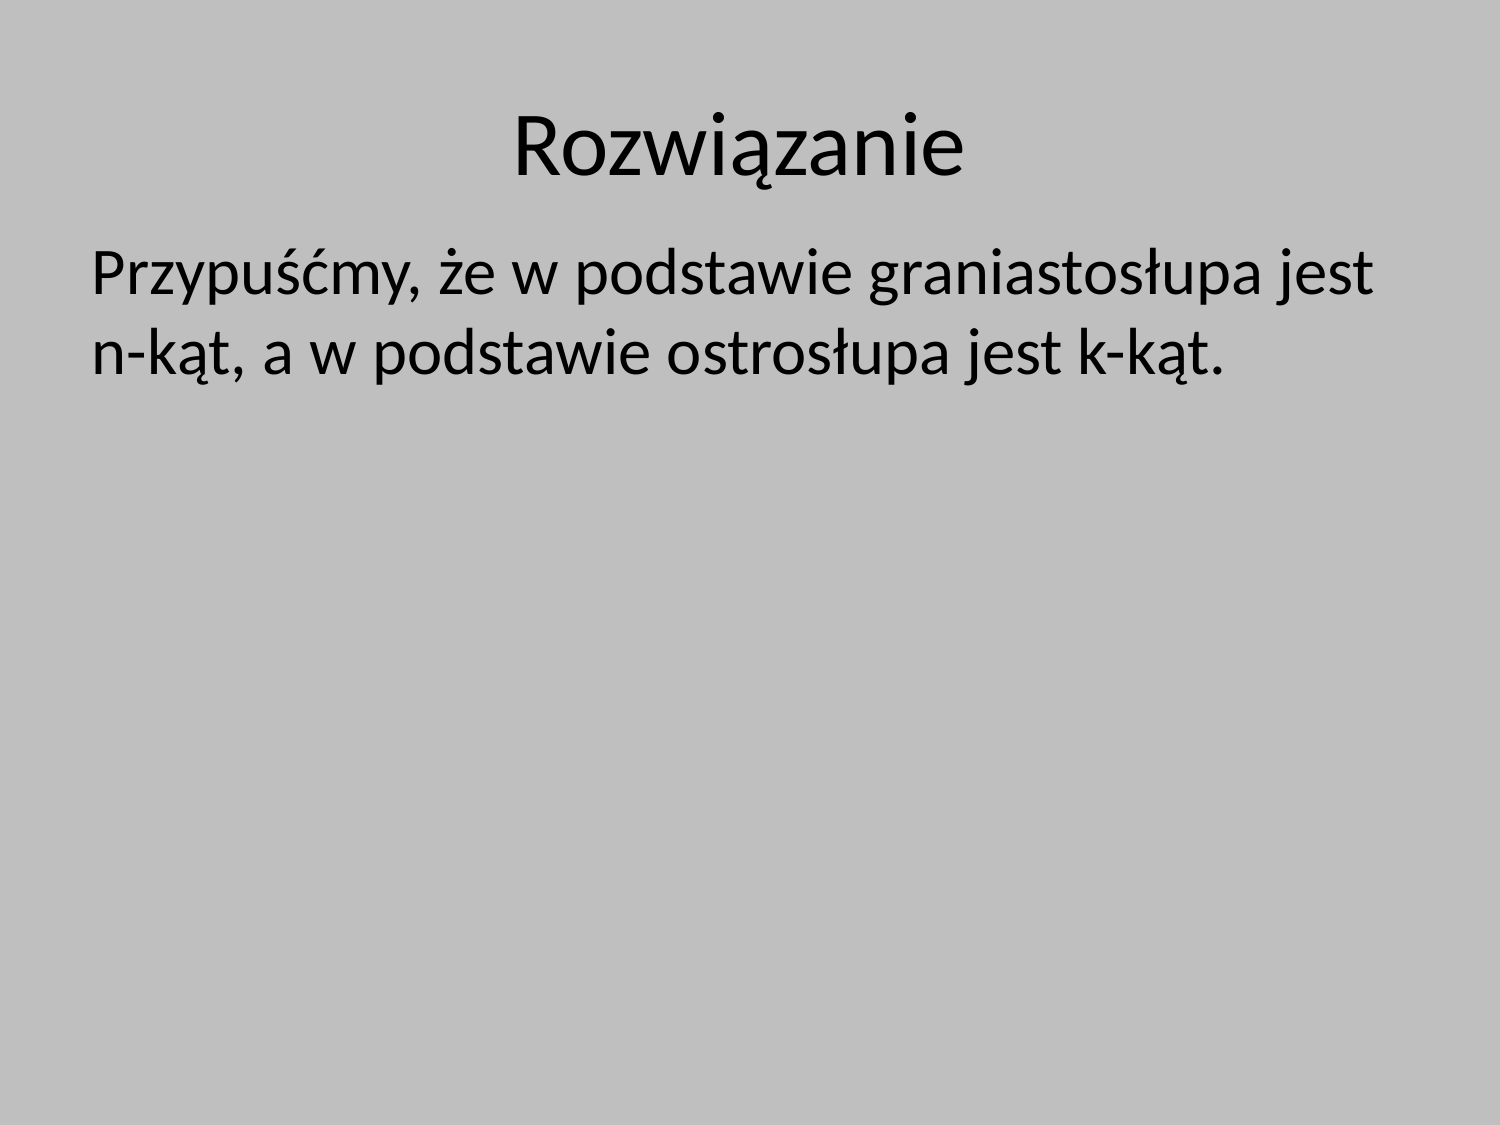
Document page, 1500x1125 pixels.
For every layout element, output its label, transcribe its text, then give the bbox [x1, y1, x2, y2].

list Przypuśćmy, że w podstawie graniastosłupa jest n-kąt, a w podstawie ostrosłupa jest k-kąt. [76, 219, 1427, 1106]
title Rozwiązanie [75, 45, 1425, 233]
